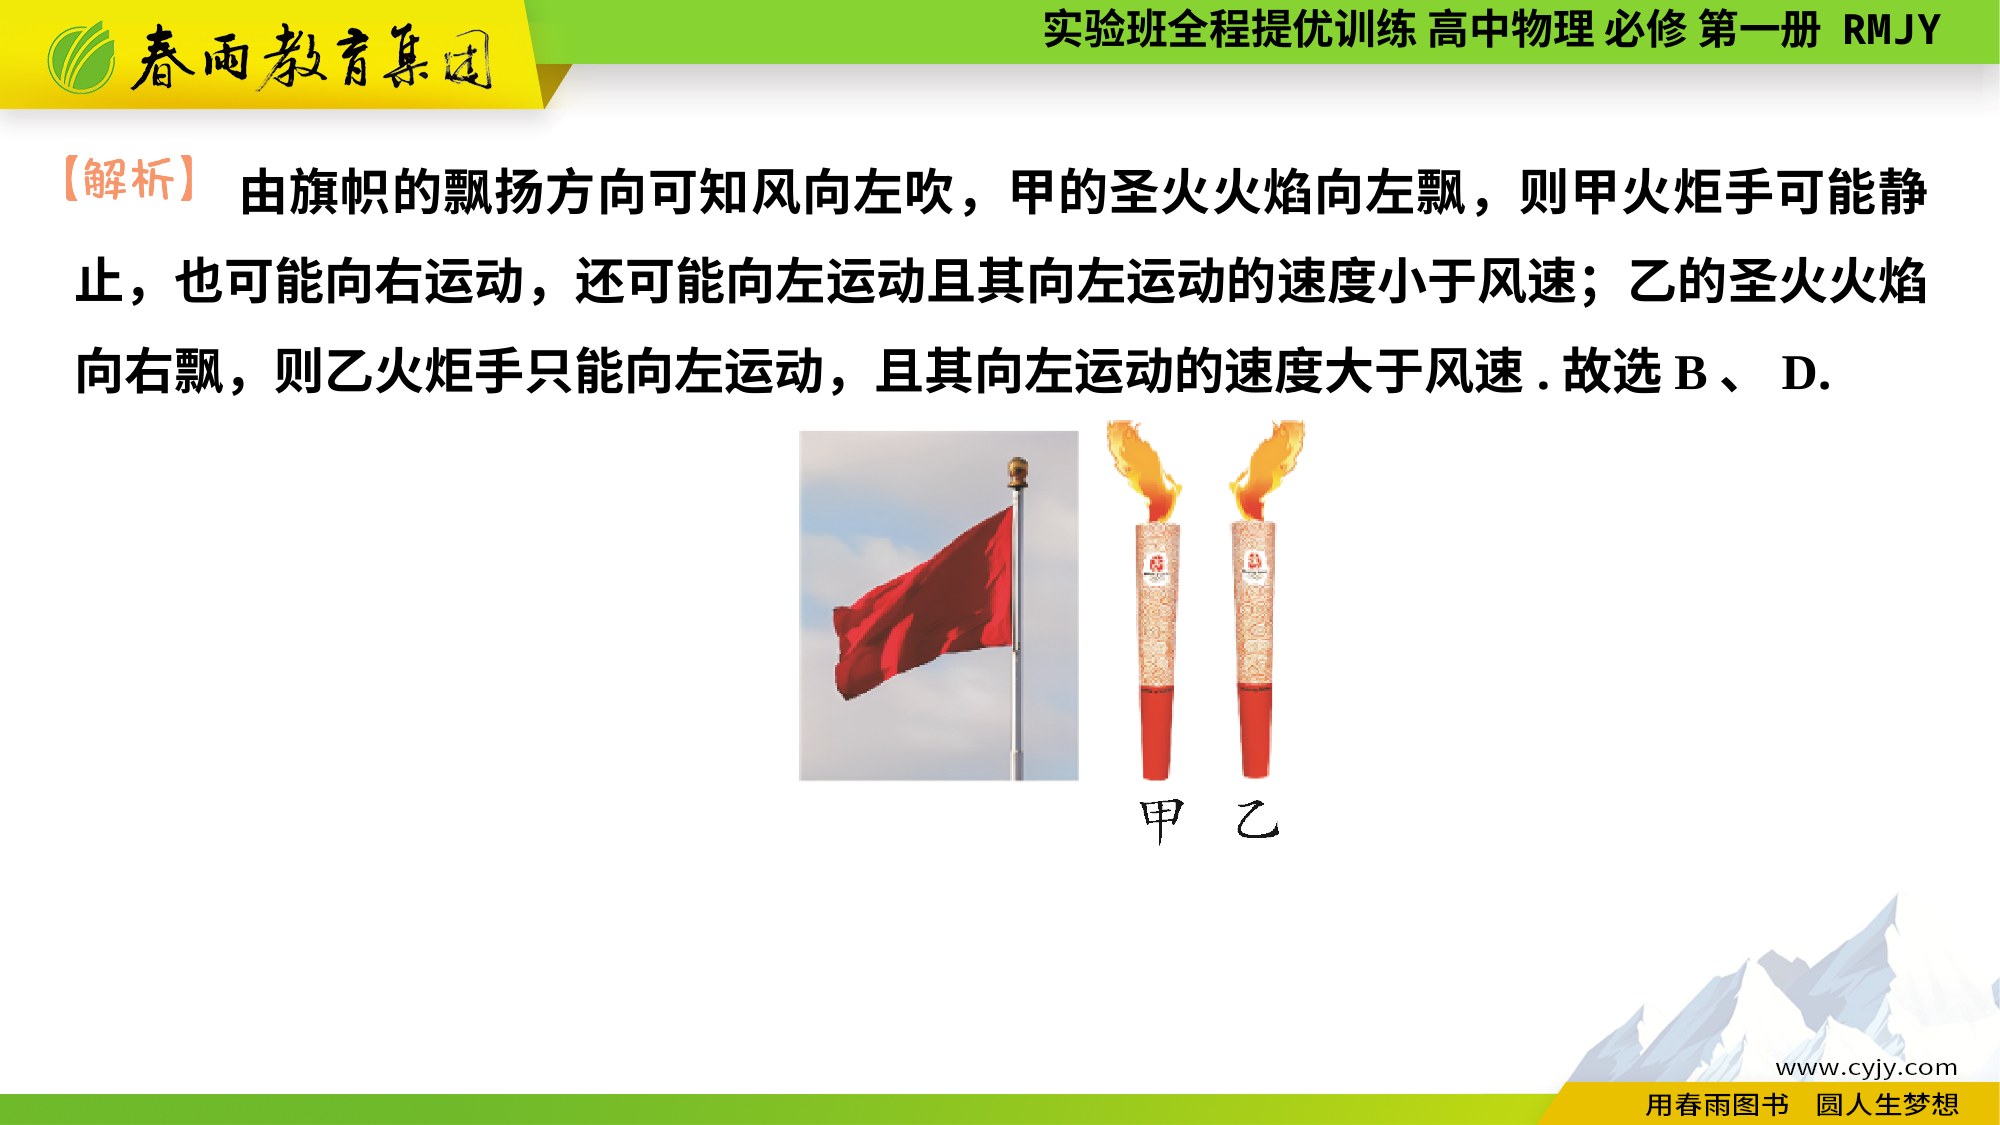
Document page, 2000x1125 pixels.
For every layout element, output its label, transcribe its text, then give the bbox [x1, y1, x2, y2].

picture [0, 0, 2000, 1125]
list 由旗帜的飘扬方向可知风向左吹，甲的圣火火焰向左飘，则甲火炬手可能静止，也可能向右运动，还可能向左运动且其向左运动的速度小于风速；乙的圣火火焰向右飘，则乙火炬手只能向左运动，且其向左运动的速度大于风速.故选B、D. [59, 122, 1944, 411]
